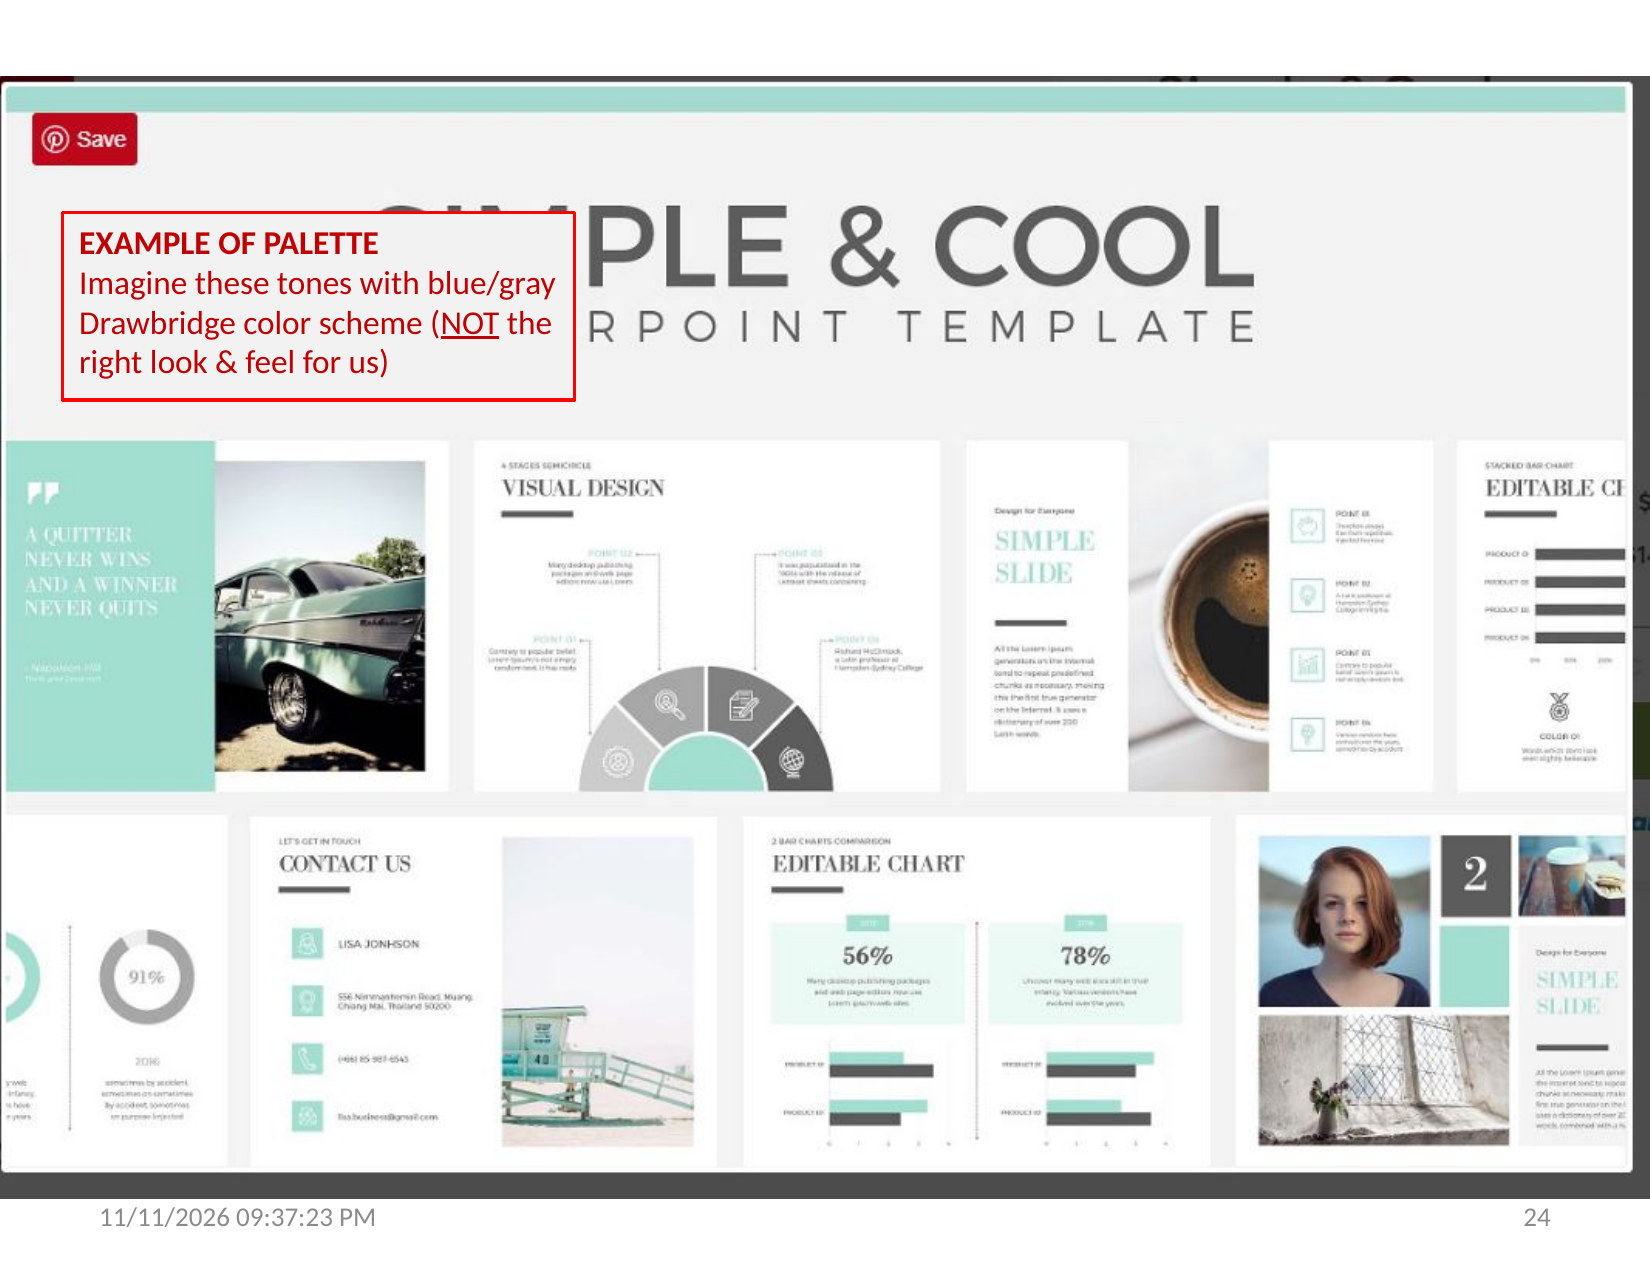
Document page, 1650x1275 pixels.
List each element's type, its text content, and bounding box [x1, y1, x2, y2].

slide_number 23 [1182, 1208, 1568, 1250]
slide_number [82, 1208, 468, 1250]
picture [0, 75, 1650, 1200]
